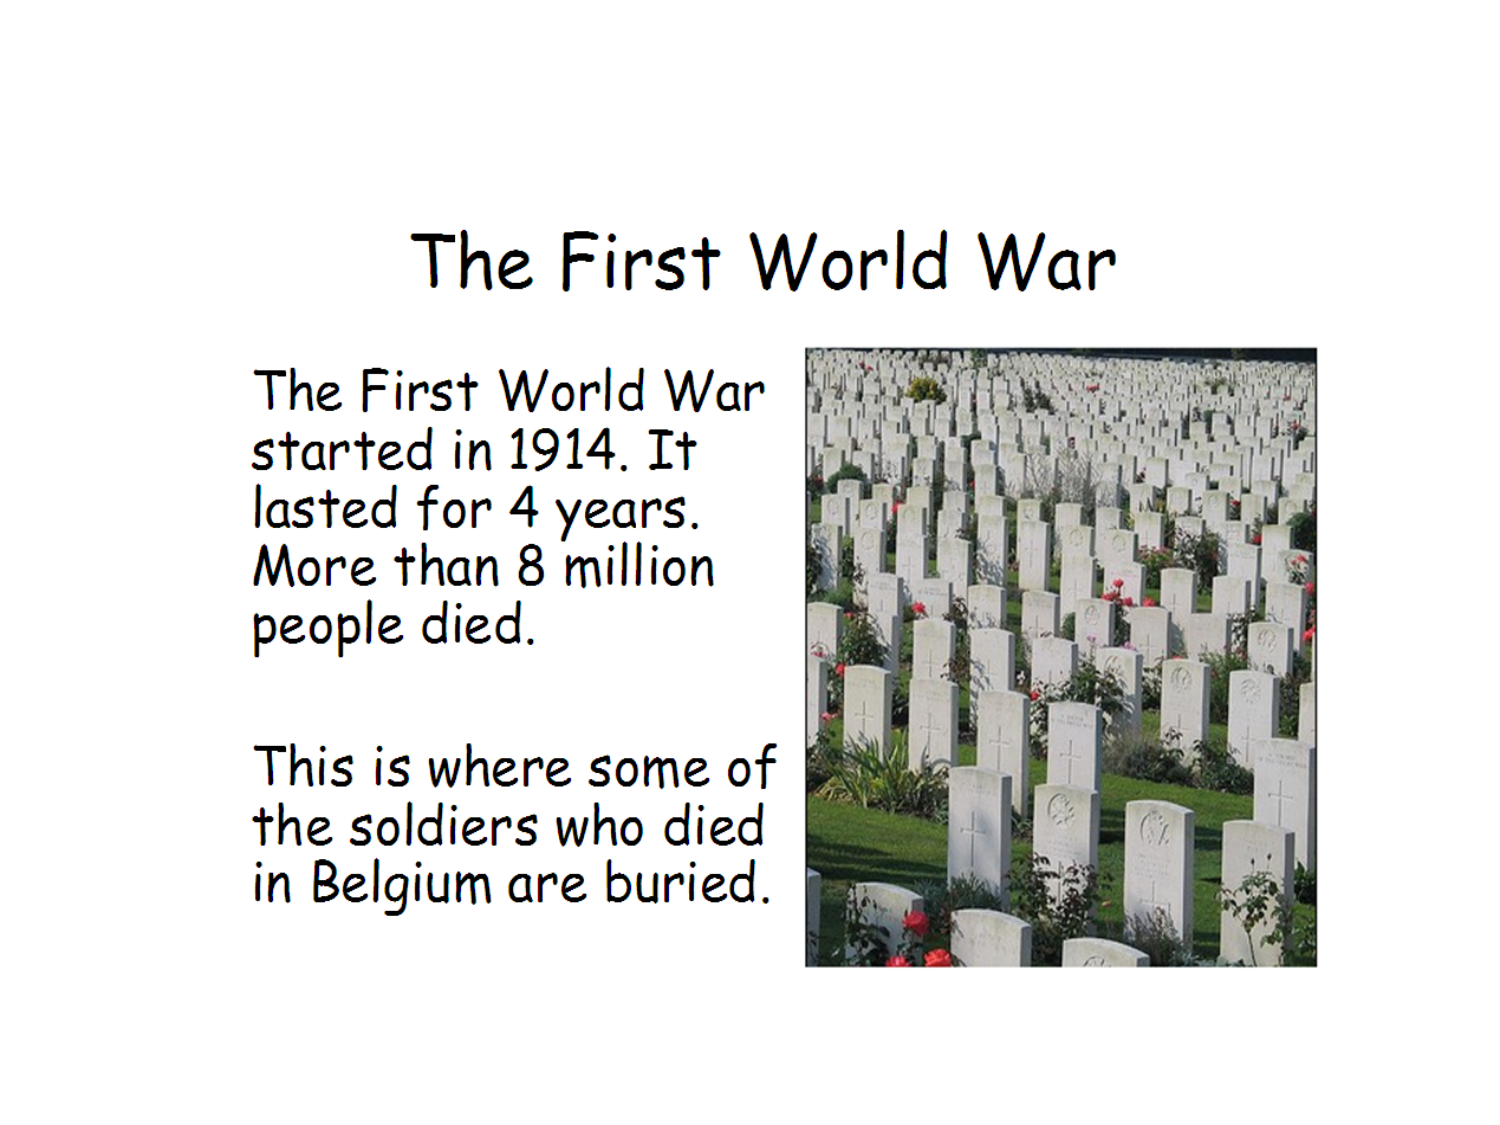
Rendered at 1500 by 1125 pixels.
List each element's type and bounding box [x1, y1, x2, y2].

picture [24, 162, 1500, 976]
